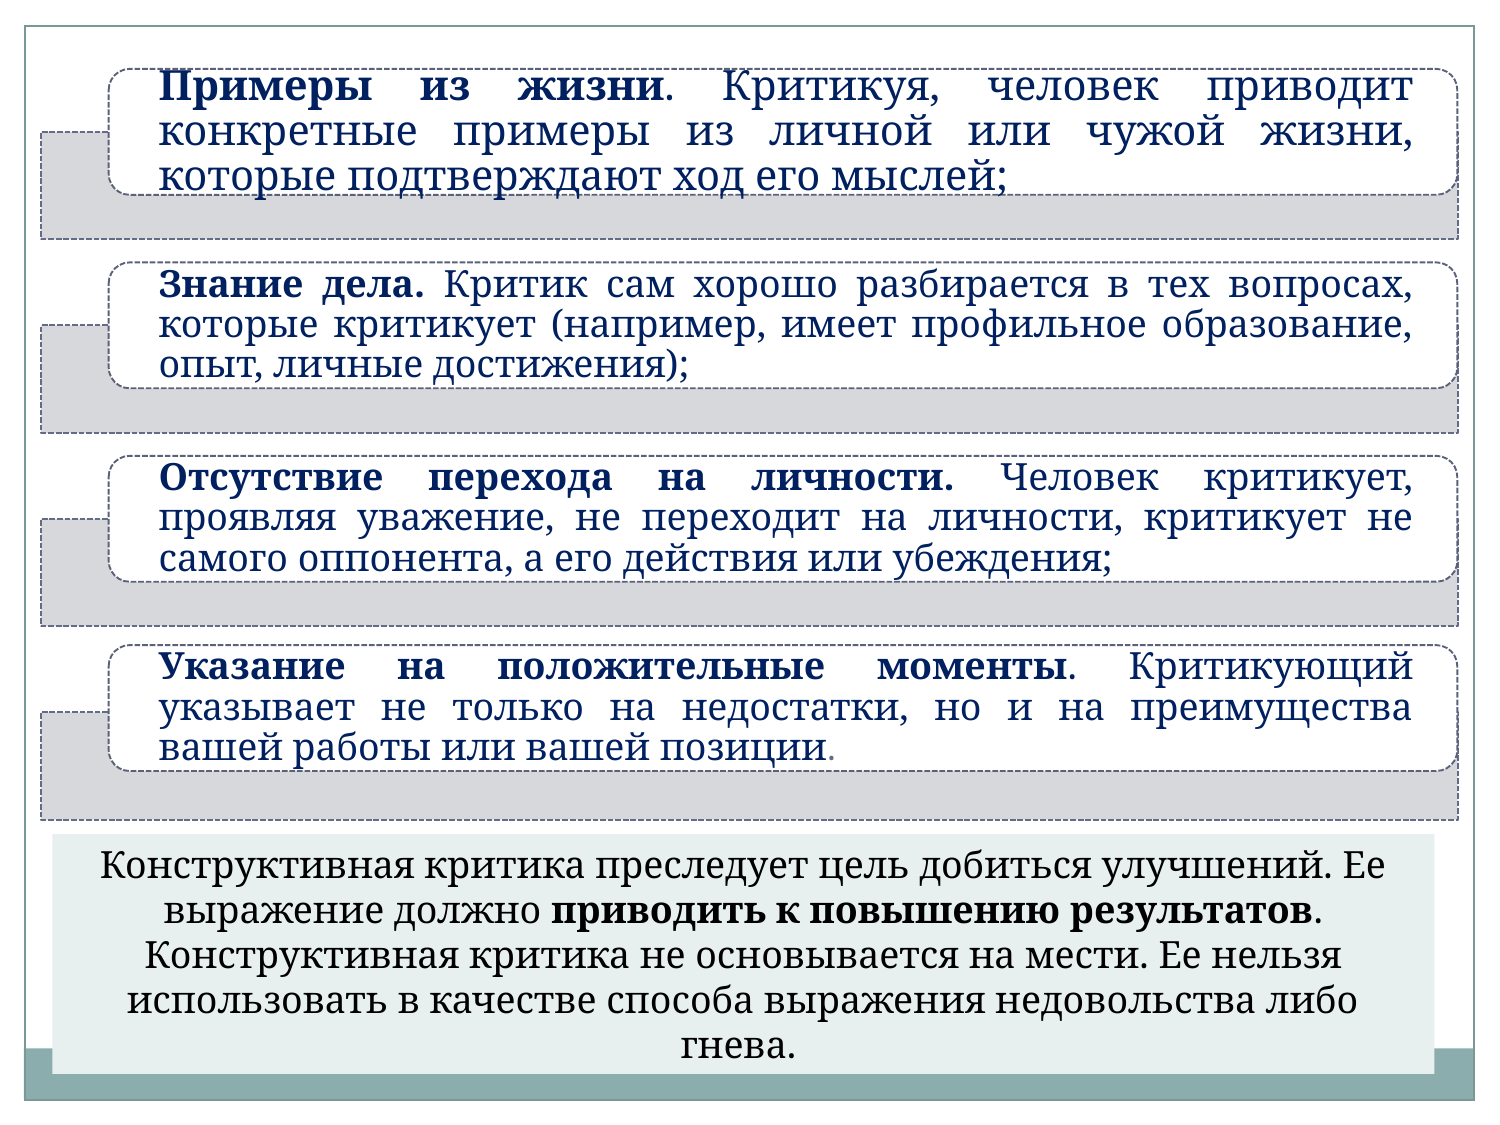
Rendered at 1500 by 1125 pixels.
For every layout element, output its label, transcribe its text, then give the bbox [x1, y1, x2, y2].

text_box Конструктивная критика преследует цель добиться улучшений. Ее выражение должно приводить к повышению результатов. Конструктивная критика не основывается на мести. Ее нельзя использовать в качестве способа выражения недовольства либо гнева. [52, 834, 1435, 1074]
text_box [40, 66, 1458, 823]
